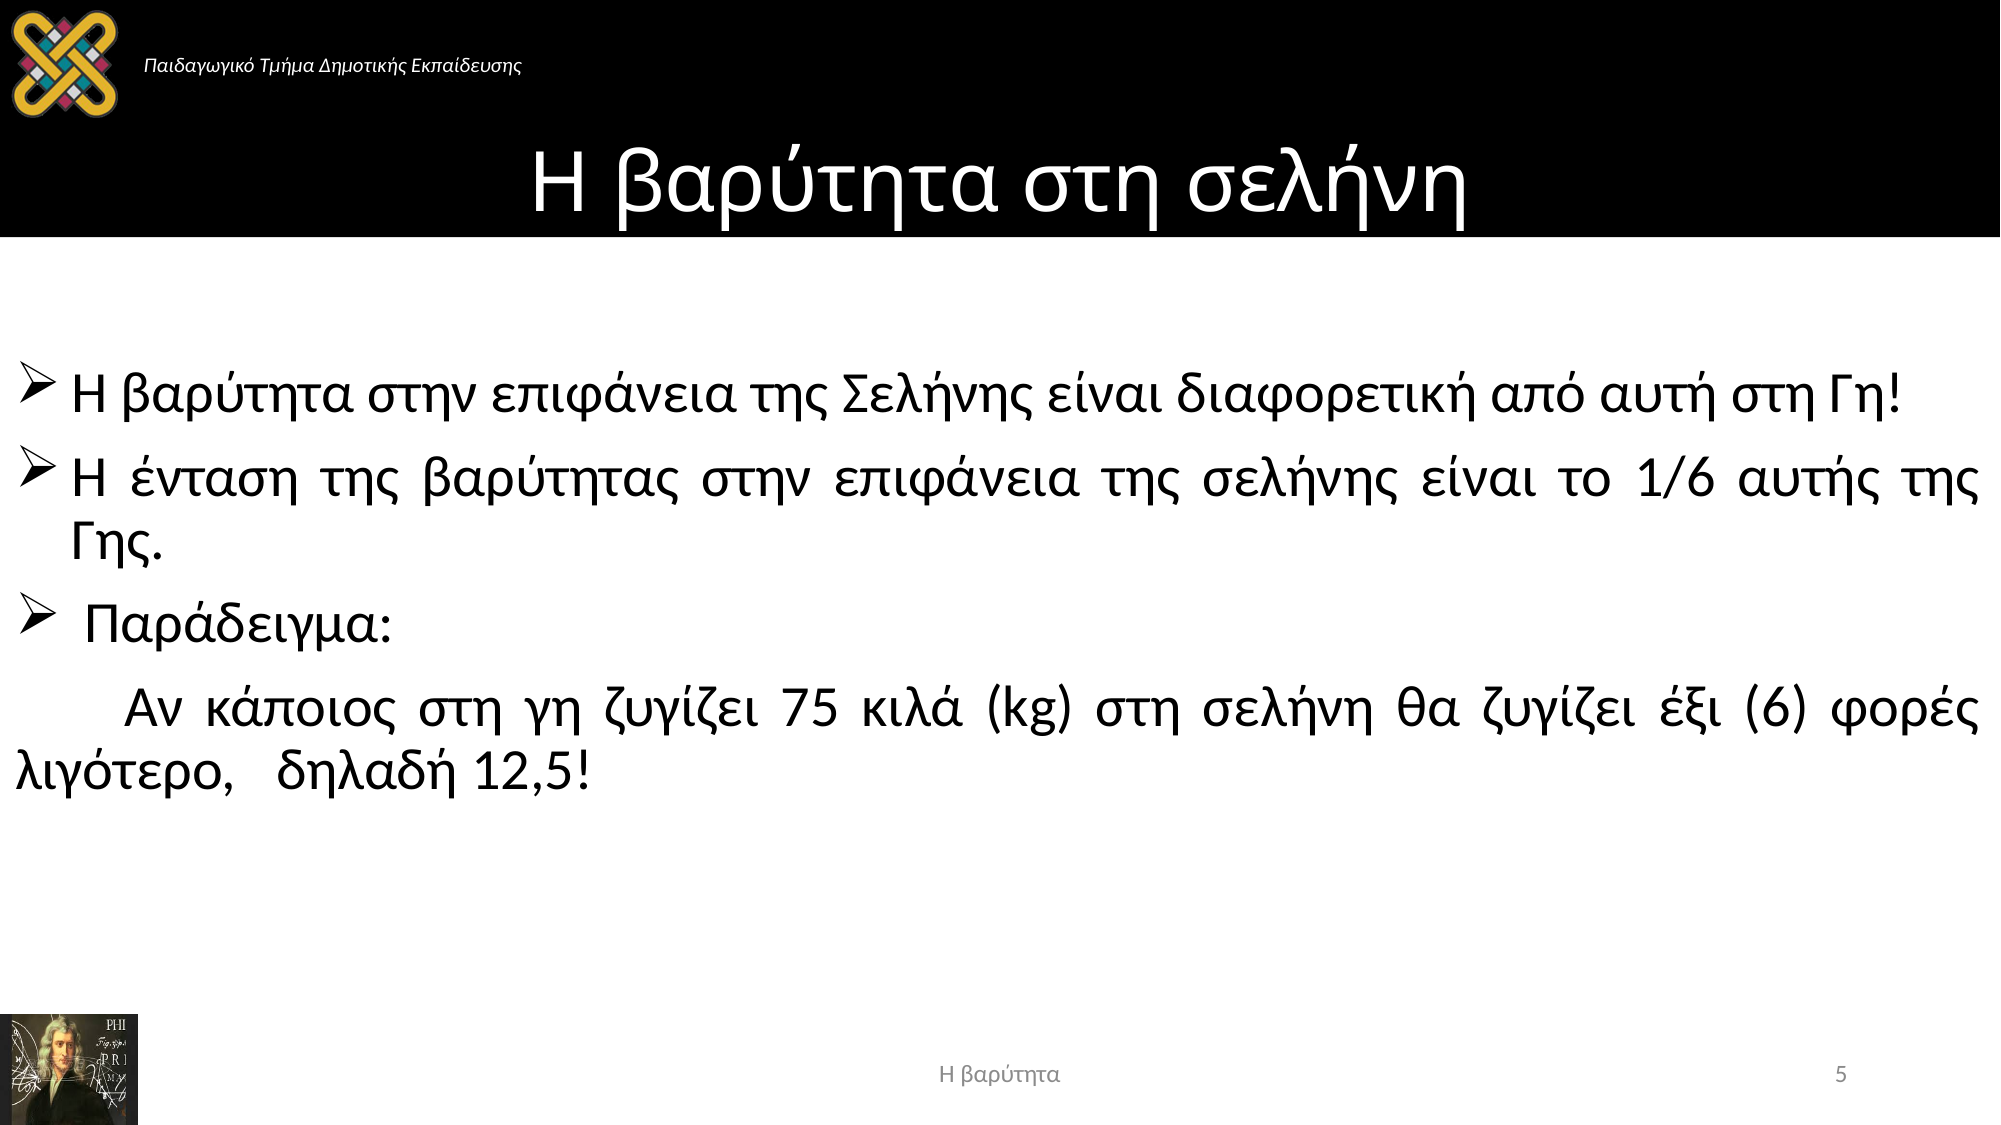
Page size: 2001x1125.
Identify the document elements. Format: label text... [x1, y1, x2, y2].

footer Η βαρύτητα [662, 1042, 1338, 1103]
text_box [0, 0, 581, 130]
picture [0, 1014, 138, 1125]
subtitle Η βαρύτητα στην επιφάνεια της Σελήνης είναι διαφορετική από αυτή στη Γη! Η ένταση της βαρύτητας στην επιφάνεια της σελήνης είναι το 1/6 αυτής της Γης. Παράδειγμα: Αν κάποιος στη γη ζυγίζει 75 κιλά (kg) στη σελήνη θα ζυγίζει έξι (6) φορές λιγότερο, δηλαδή 12,5! [0, 263, 1996, 917]
title Η βαρύτητα στη σελήνη [0, 0, 2000, 238]
slide_number 5 [1412, 1042, 1863, 1103]
